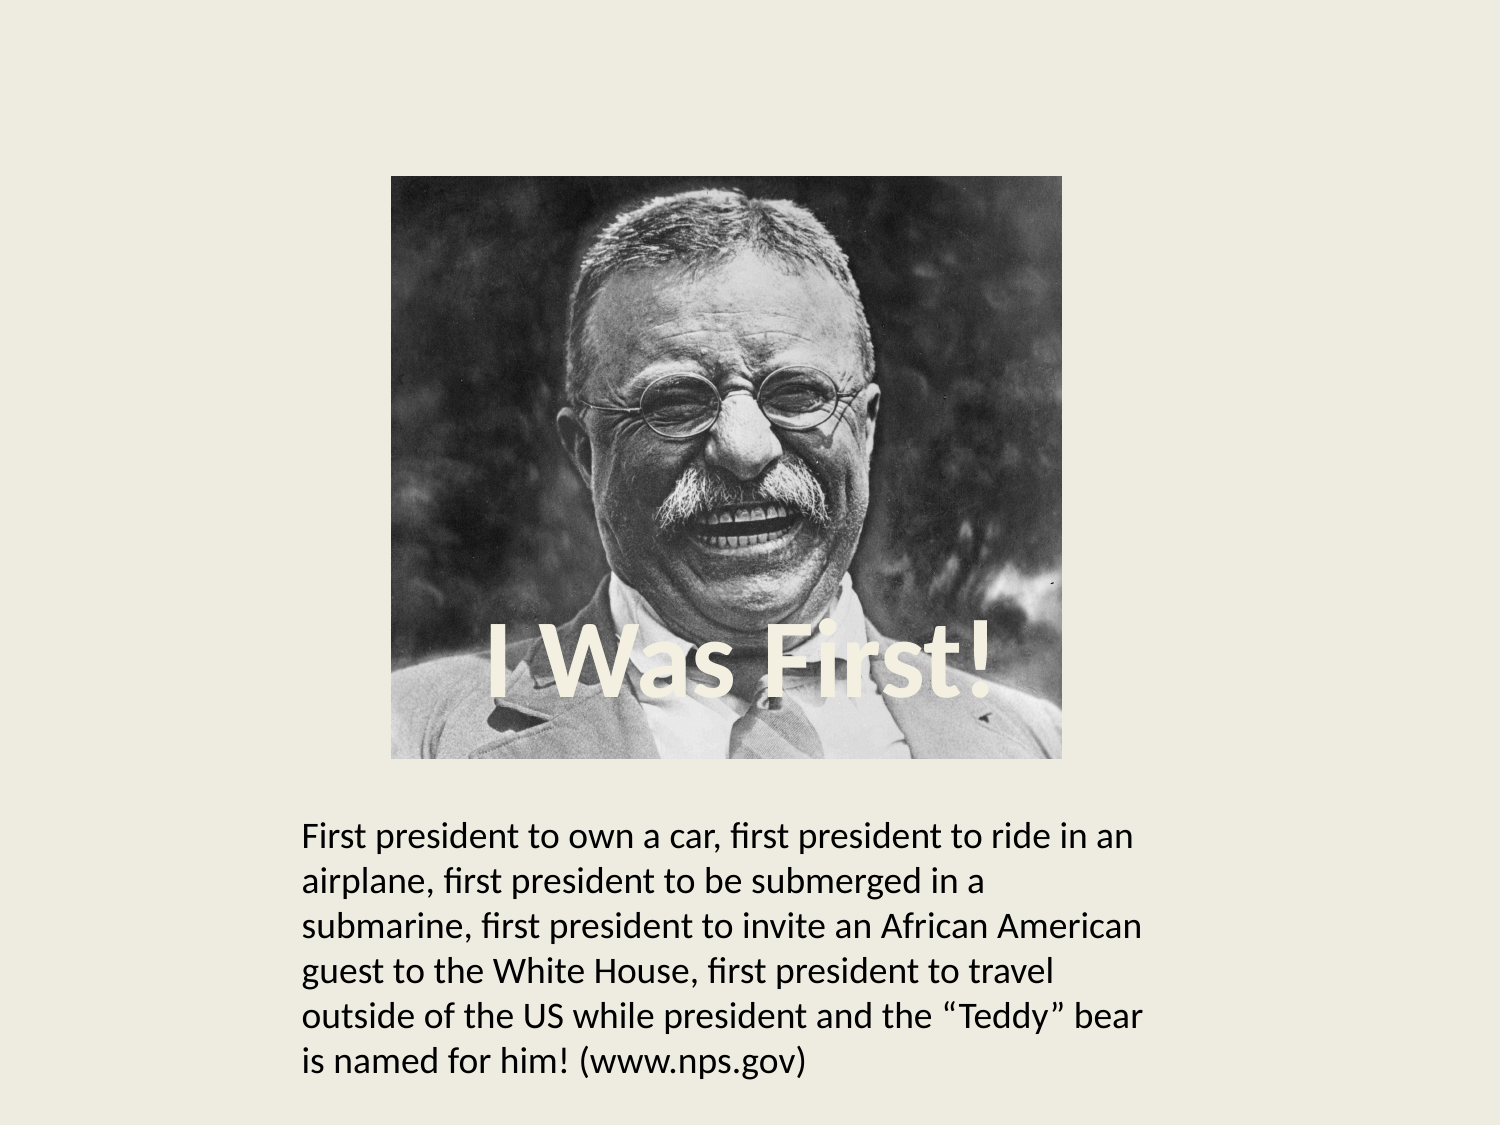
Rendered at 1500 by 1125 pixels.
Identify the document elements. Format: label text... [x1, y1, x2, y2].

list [336, 176, 1084, 759]
text_box First president to own a car, first president to ride in an airplane, first president to be submerged in a submarine, first president to invite an African American guest to the White House, first president to travel outside of the US while president and the “Teddy” bear is named for him! (www.nps.gov) [286, 803, 1178, 1089]
